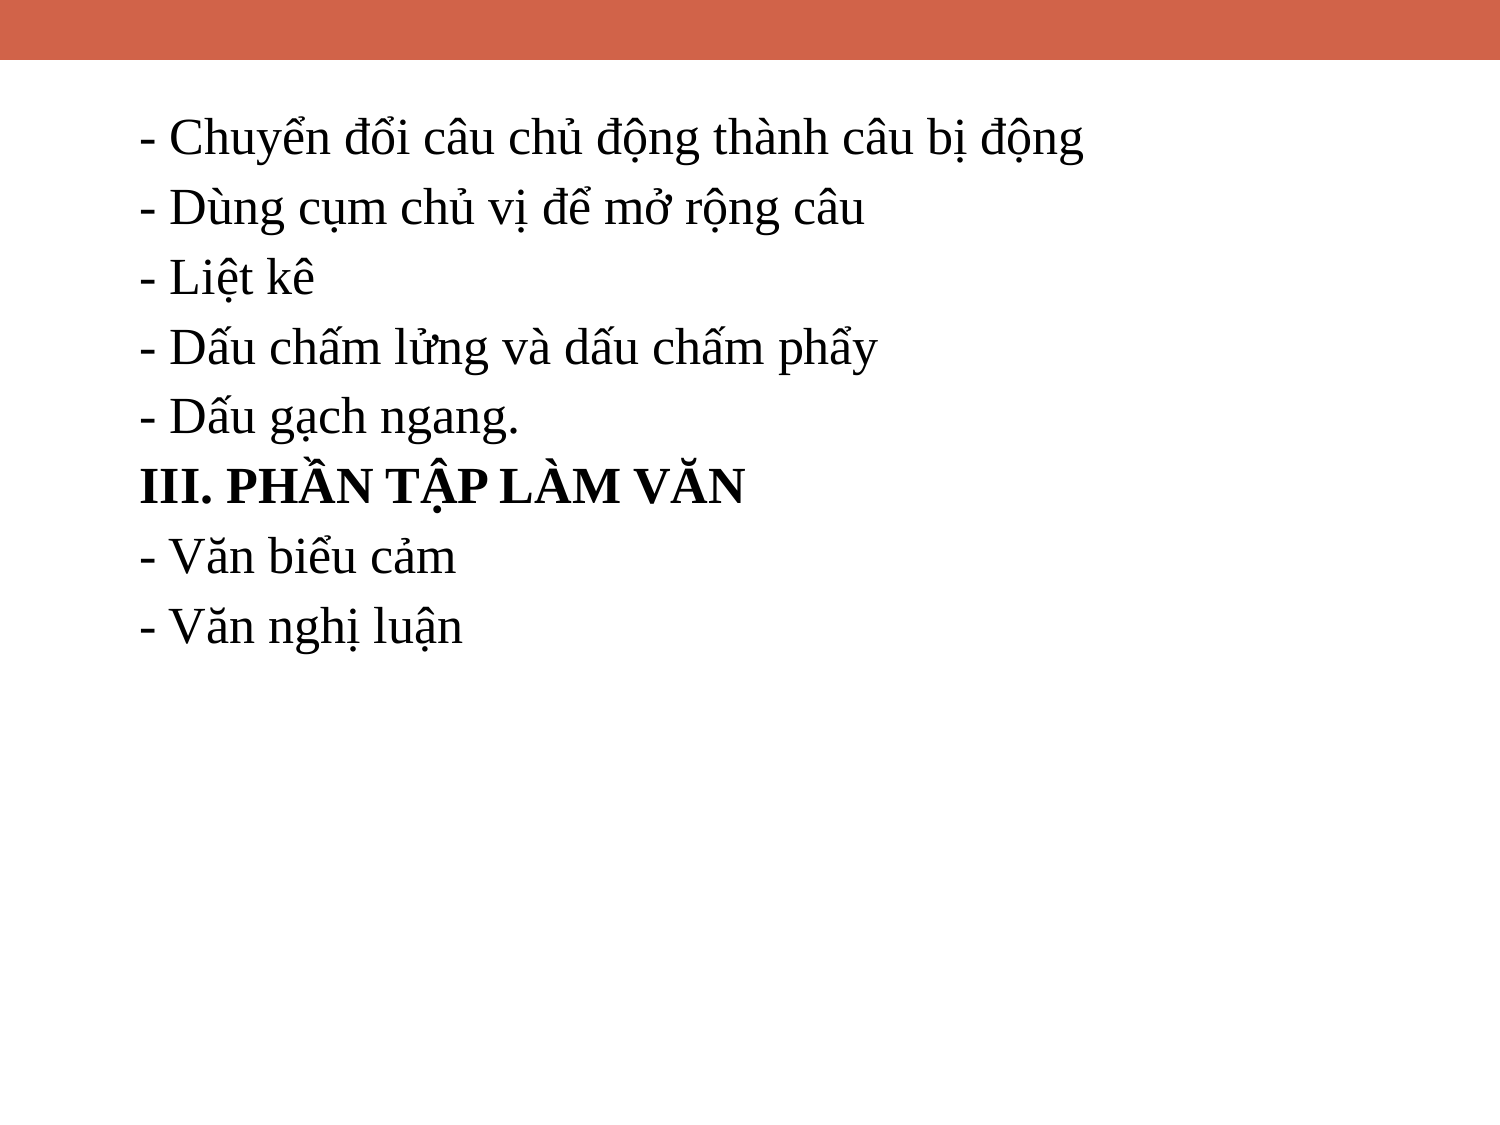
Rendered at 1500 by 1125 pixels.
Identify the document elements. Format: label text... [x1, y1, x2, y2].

text_box - Chuyển đổi câu chủ động thành câu bị động - Dùng cụm chủ vị để mở rộng câu - Liệt kê - Dấu chấm lửng và dấu chấm phẩy - Dấu gạch ngang. III. PHẦN TẬP LÀM VĂN - Văn biểu cảm - Văn nghị luận [125, 87, 1350, 662]
